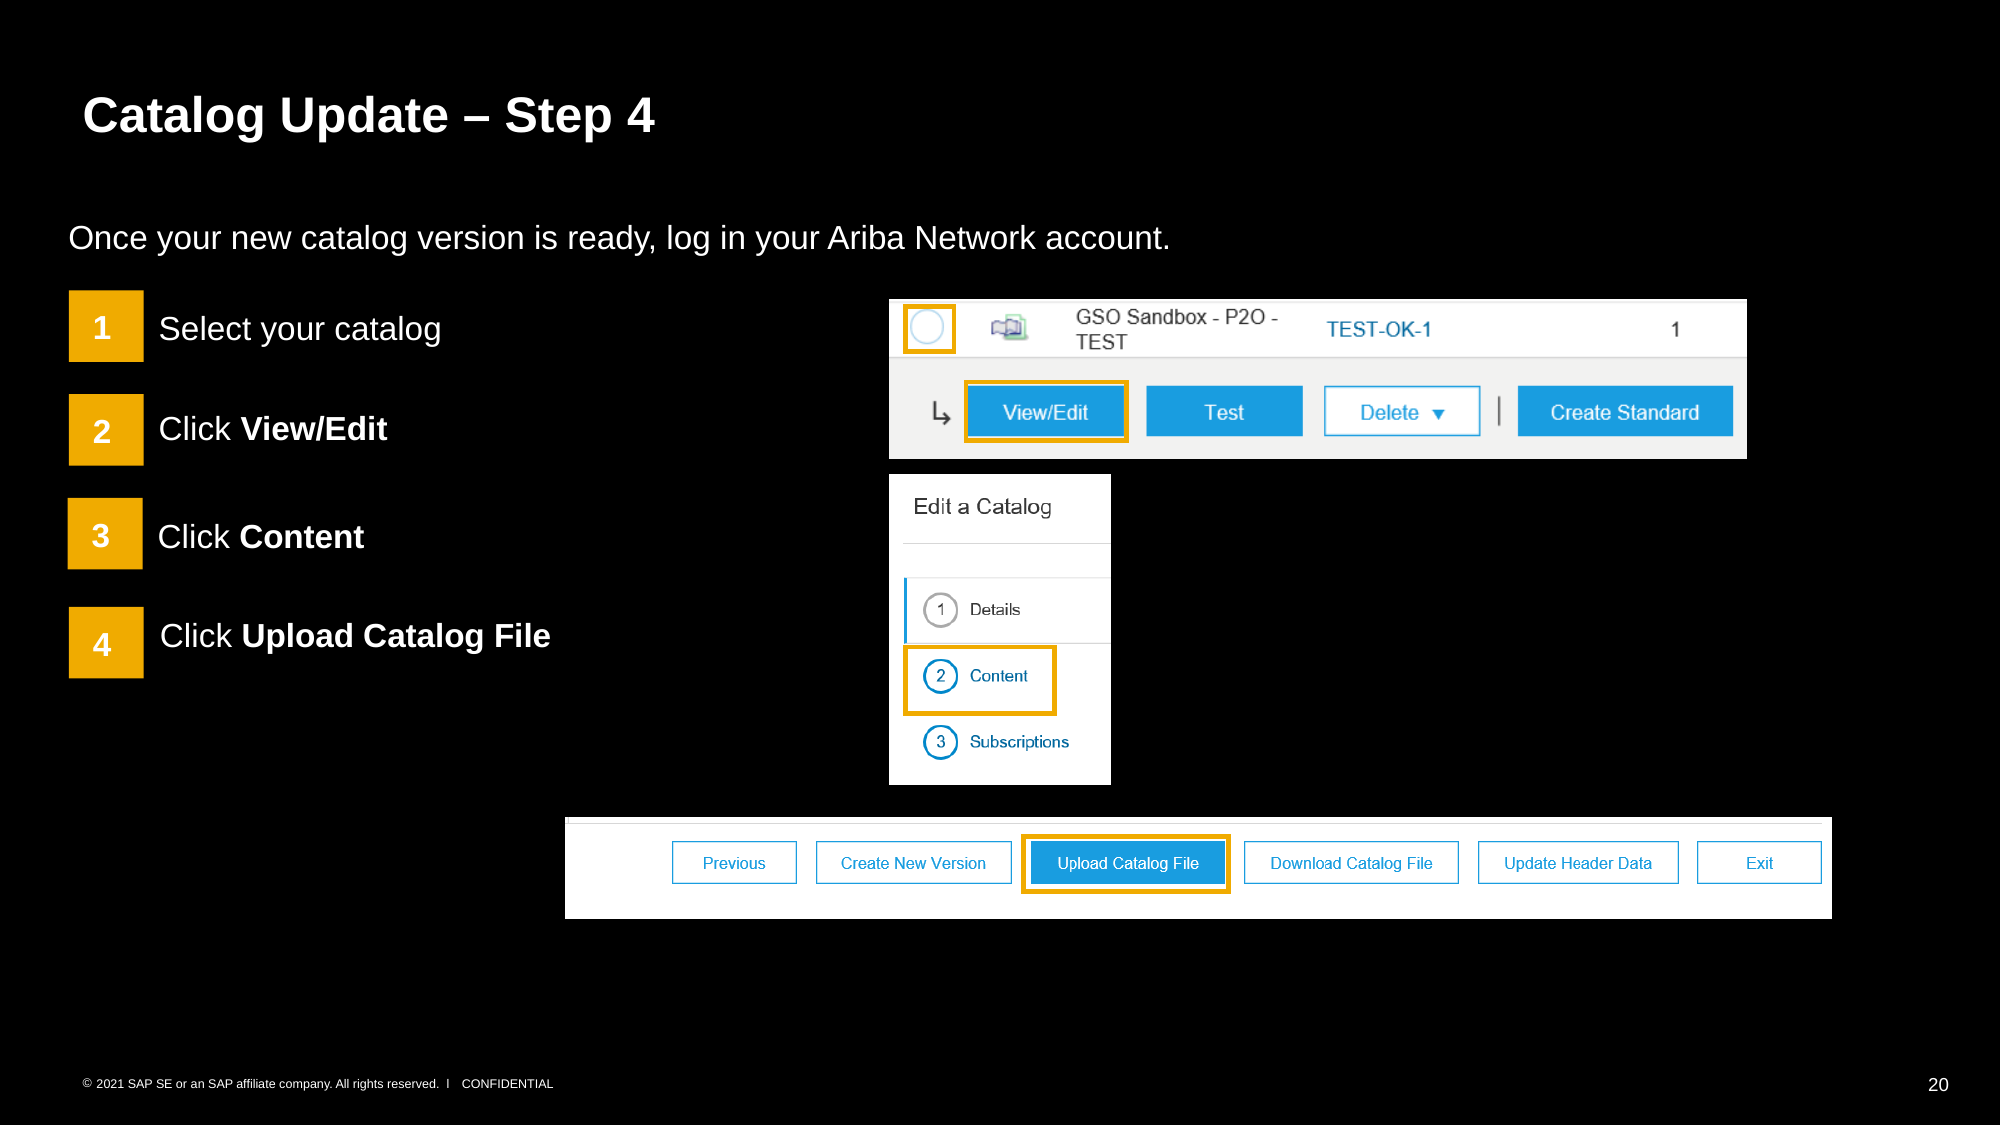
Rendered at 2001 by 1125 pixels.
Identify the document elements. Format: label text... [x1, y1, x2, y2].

text_box Click Upload Catalog File [144, 606, 1535, 842]
title Catalog Update – Step 4 [82, 82, 1918, 144]
text_box Once your new catalog version is ready, log in your Ariba Network account. [53, 208, 1443, 444]
text_box 1 Se [68, 290, 144, 362]
text_box 2 Se [68, 394, 144, 466]
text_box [564, 817, 1832, 919]
text_box Select your catalog [143, 299, 888, 399]
text_box Click Content [142, 507, 883, 606]
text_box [889, 299, 1748, 785]
text_box 4 Se [68, 606, 144, 679]
text_box Click View/Edit [143, 399, 883, 507]
text_box 3 Se [67, 497, 143, 570]
